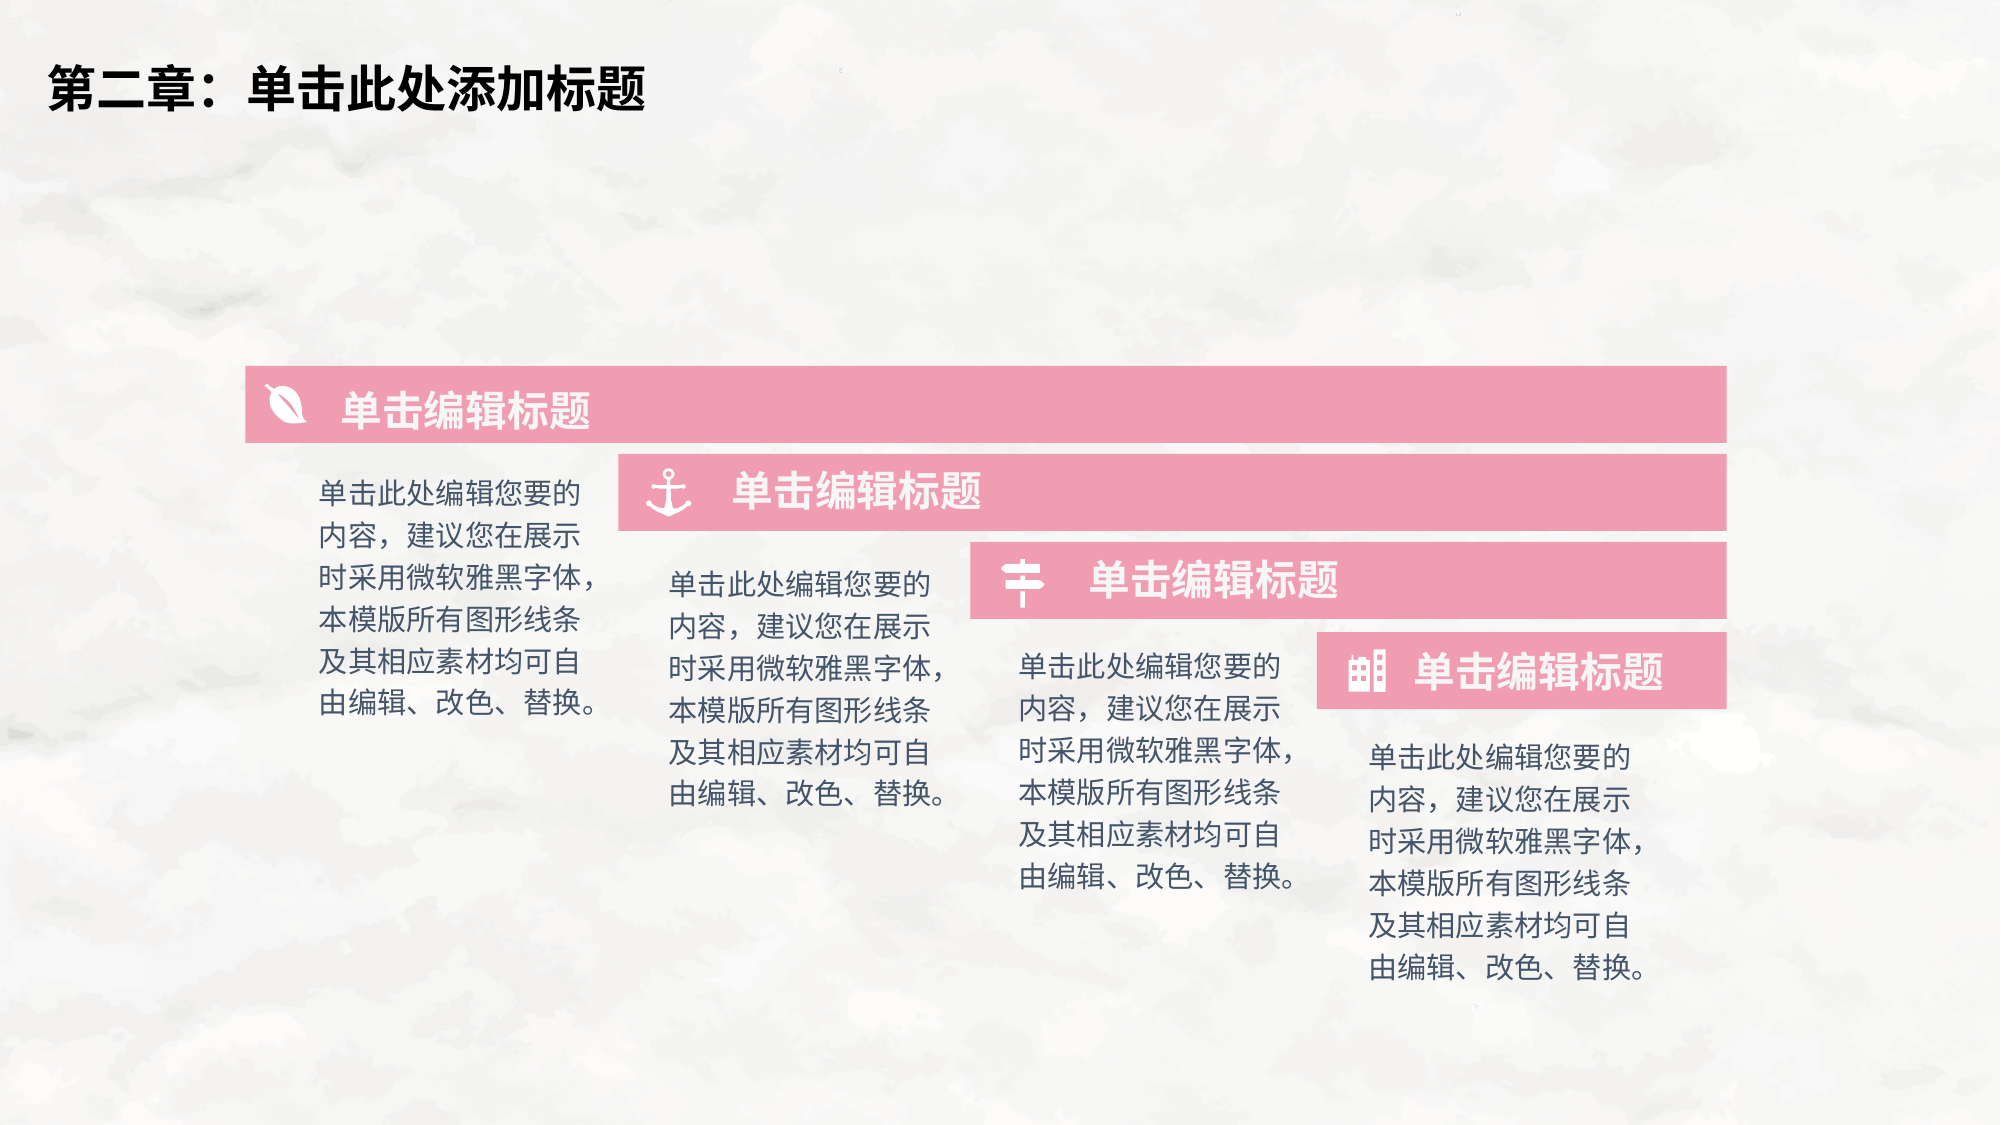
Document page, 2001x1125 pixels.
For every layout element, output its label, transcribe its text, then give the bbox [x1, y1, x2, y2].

text_box 单击编辑标题 [1398, 638, 1680, 703]
text_box 单击此处编辑您要的内容，建议您在展示时采用微软雅黑字体，本模版所有图形线条及其相应素材均可自由编辑、改色、替换。 [1018, 641, 1290, 894]
text_box 单击此处编辑您要的内容，建议您在展示时采用微软雅黑字体，本模版所有图形线条及其相应素材均可自由编辑、改色、替换。 [1368, 732, 1640, 985]
text_box 单击此处编辑您要的内容，建议您在展示时采用微软雅黑字体，本模版所有图形线条及其相应素材均可自由编辑、改色、替换。 [318, 468, 591, 720]
text_box [646, 468, 692, 517]
text_box [264, 383, 308, 424]
text_box [1316, 632, 1727, 710]
text_box 单击编辑标题 [325, 377, 606, 443]
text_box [1348, 649, 1386, 692]
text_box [1001, 559, 1045, 608]
text_box [618, 453, 1727, 531]
text_box [245, 365, 1727, 443]
text_box 单击此处编辑您要的内容，建议您在展示时采用微软雅黑字体，本模版所有图形线条及其相应素材均可自由编辑、改色、替换。 [668, 559, 940, 811]
text_box 单击编辑标题 [1073, 546, 1355, 611]
text_box 第二章：单击此处添加标题 [31, 50, 688, 125]
text_box [970, 541, 1727, 619]
picture [0, 0, 2001, 1125]
text_box 单击编辑标题 [716, 457, 998, 523]
